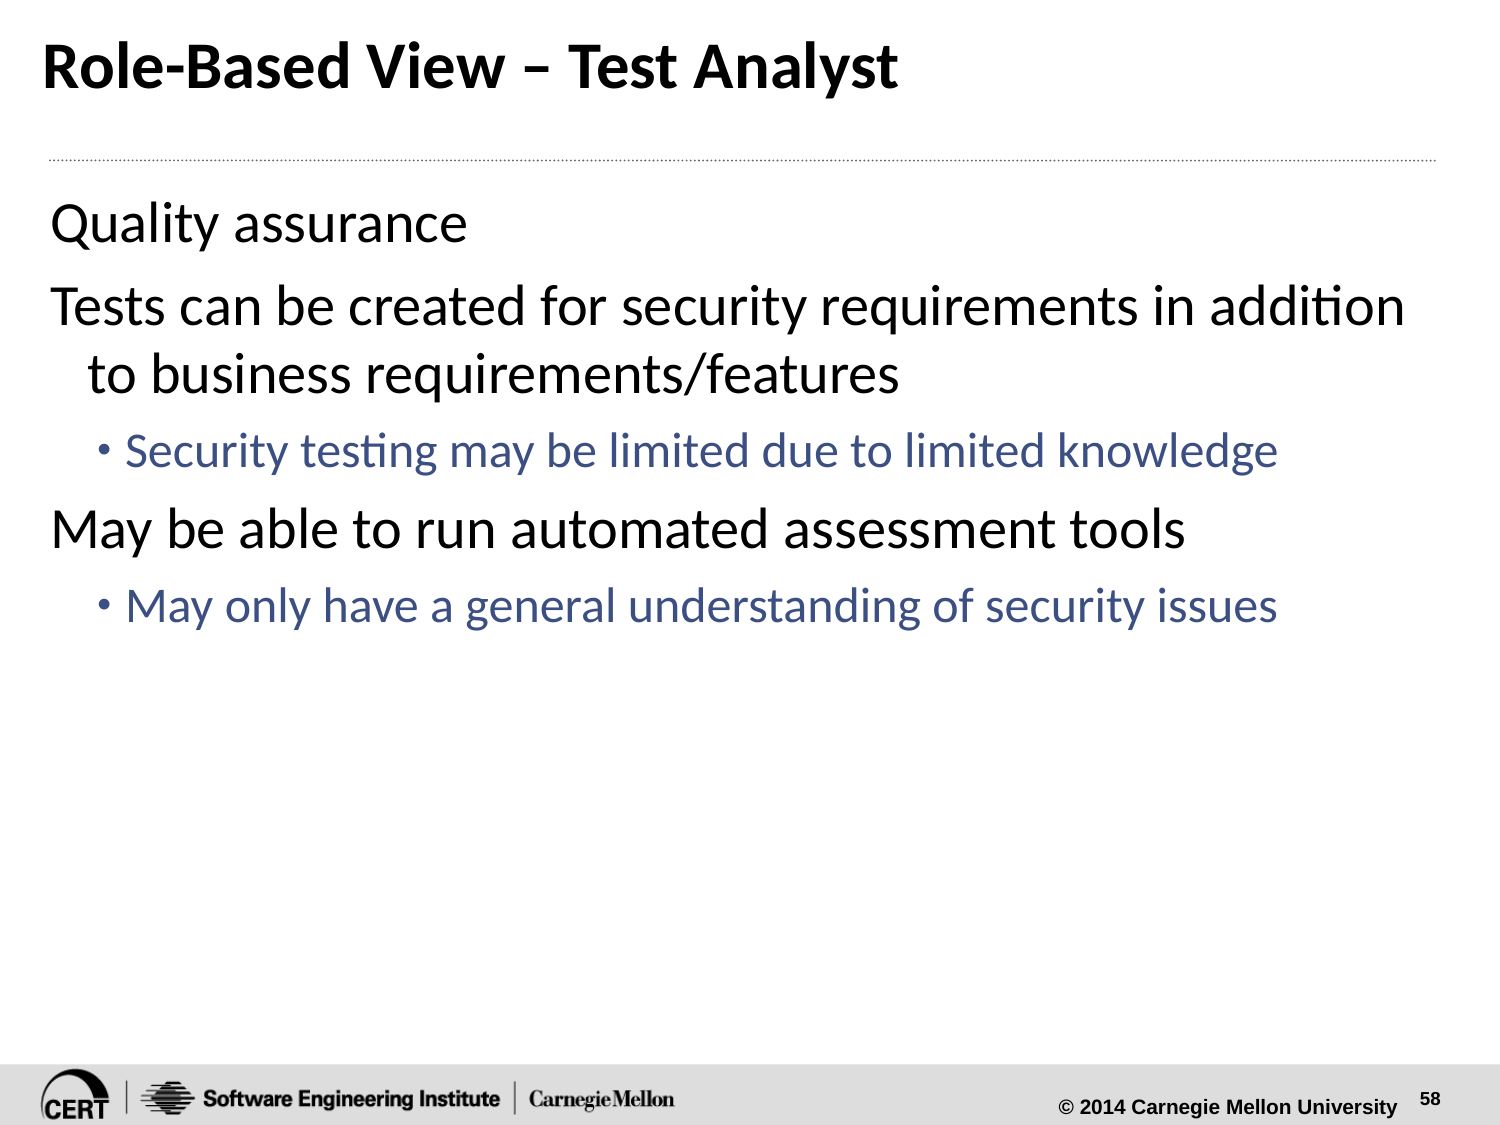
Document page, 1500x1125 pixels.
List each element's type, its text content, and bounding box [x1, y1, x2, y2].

title Role-Based View – Test Analyst [42, 37, 1434, 155]
list Quality assurance Tests can be created for security requirements in addition to business requirements/features Security testing may be limited due to limited knowledge May be able to run automated assessment tools May only have a general understanding of security issues [49, 187, 1438, 1001]
picture [24, 1065, 688, 1125]
